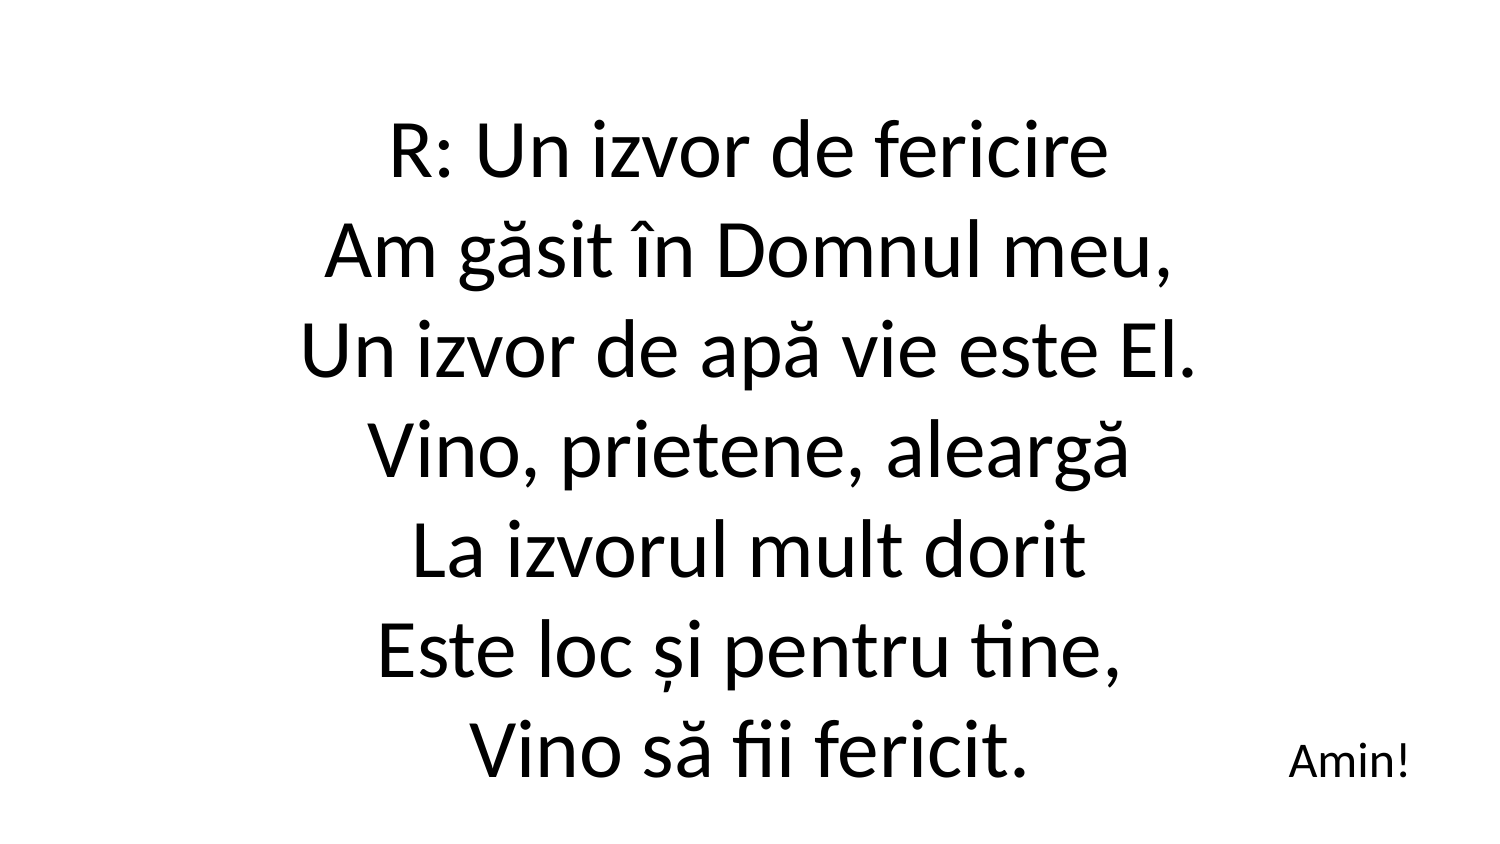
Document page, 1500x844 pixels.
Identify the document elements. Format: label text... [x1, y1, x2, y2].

text_box Amin! [1273, 674, 1427, 795]
text_box R: Un izvor de fericire Am găsit în Domnul meu, Un izvor de apă vie este El. Vino, prietene, aleargă La izvorul mult dorit Este loc și pentru tine, Vino să fii fericit. [284, 42, 1215, 802]
